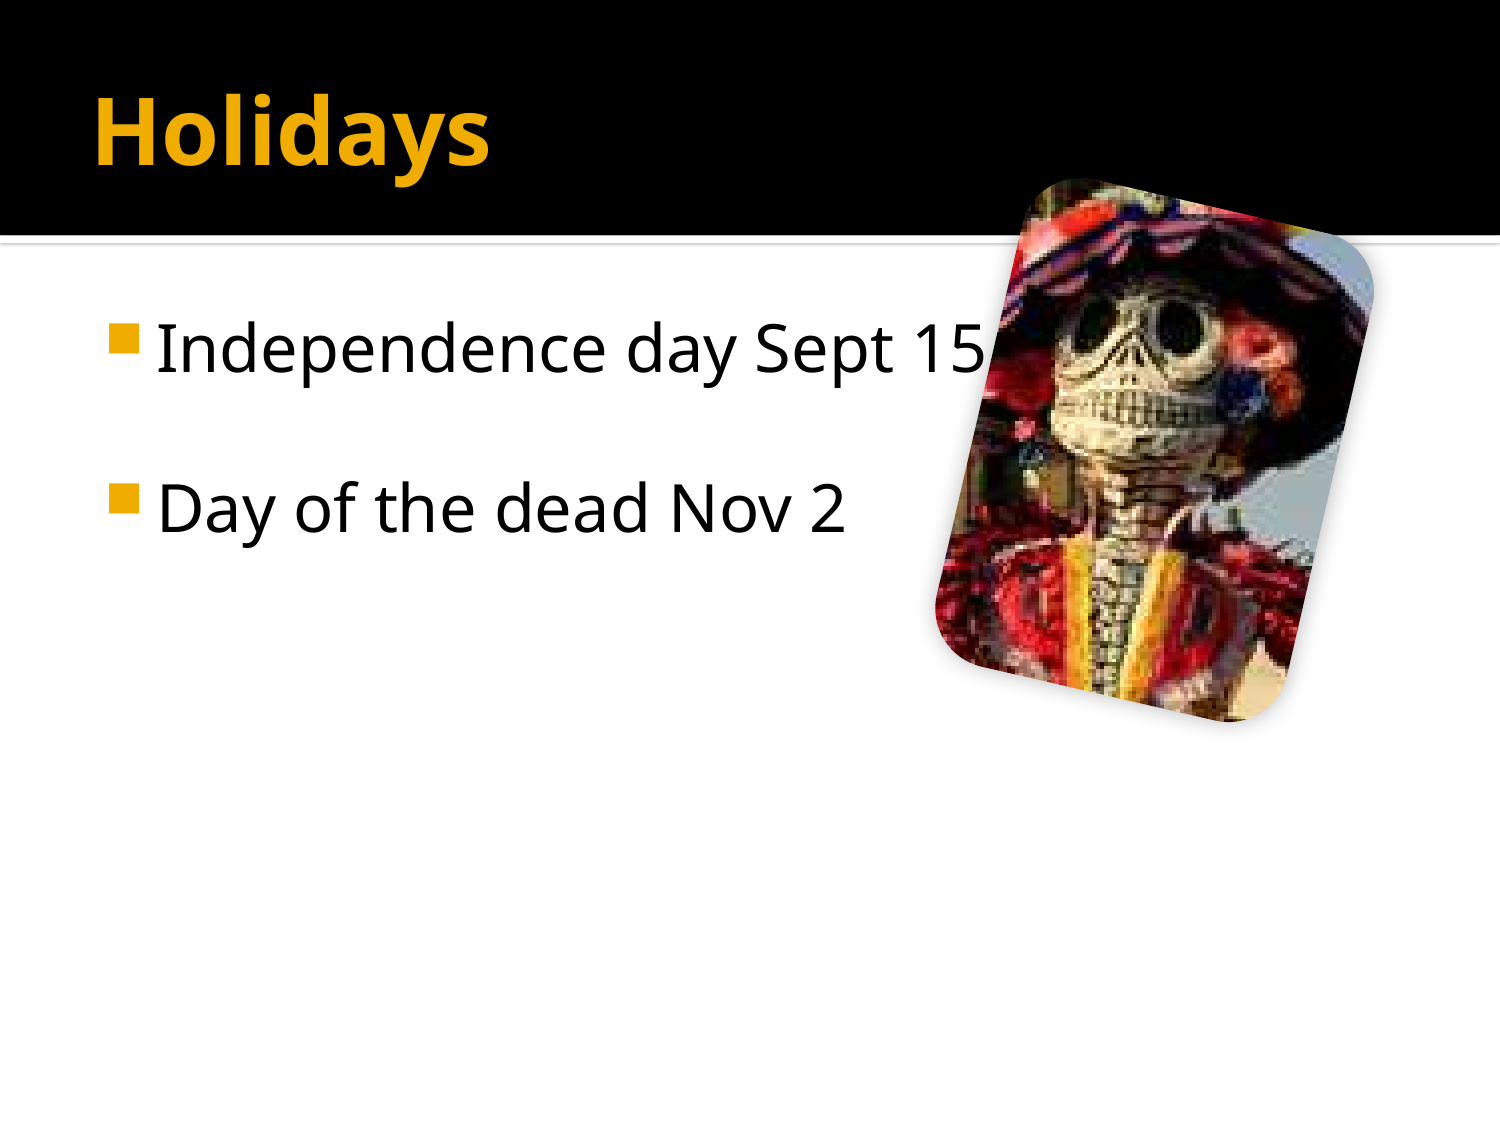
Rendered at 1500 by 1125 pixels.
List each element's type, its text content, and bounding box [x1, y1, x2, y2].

picture [935, 177, 1374, 723]
title Holidays [75, 25, 1425, 231]
list Independence day Sept 15 Day of the dead Nov 2 [75, 291, 1425, 1050]
